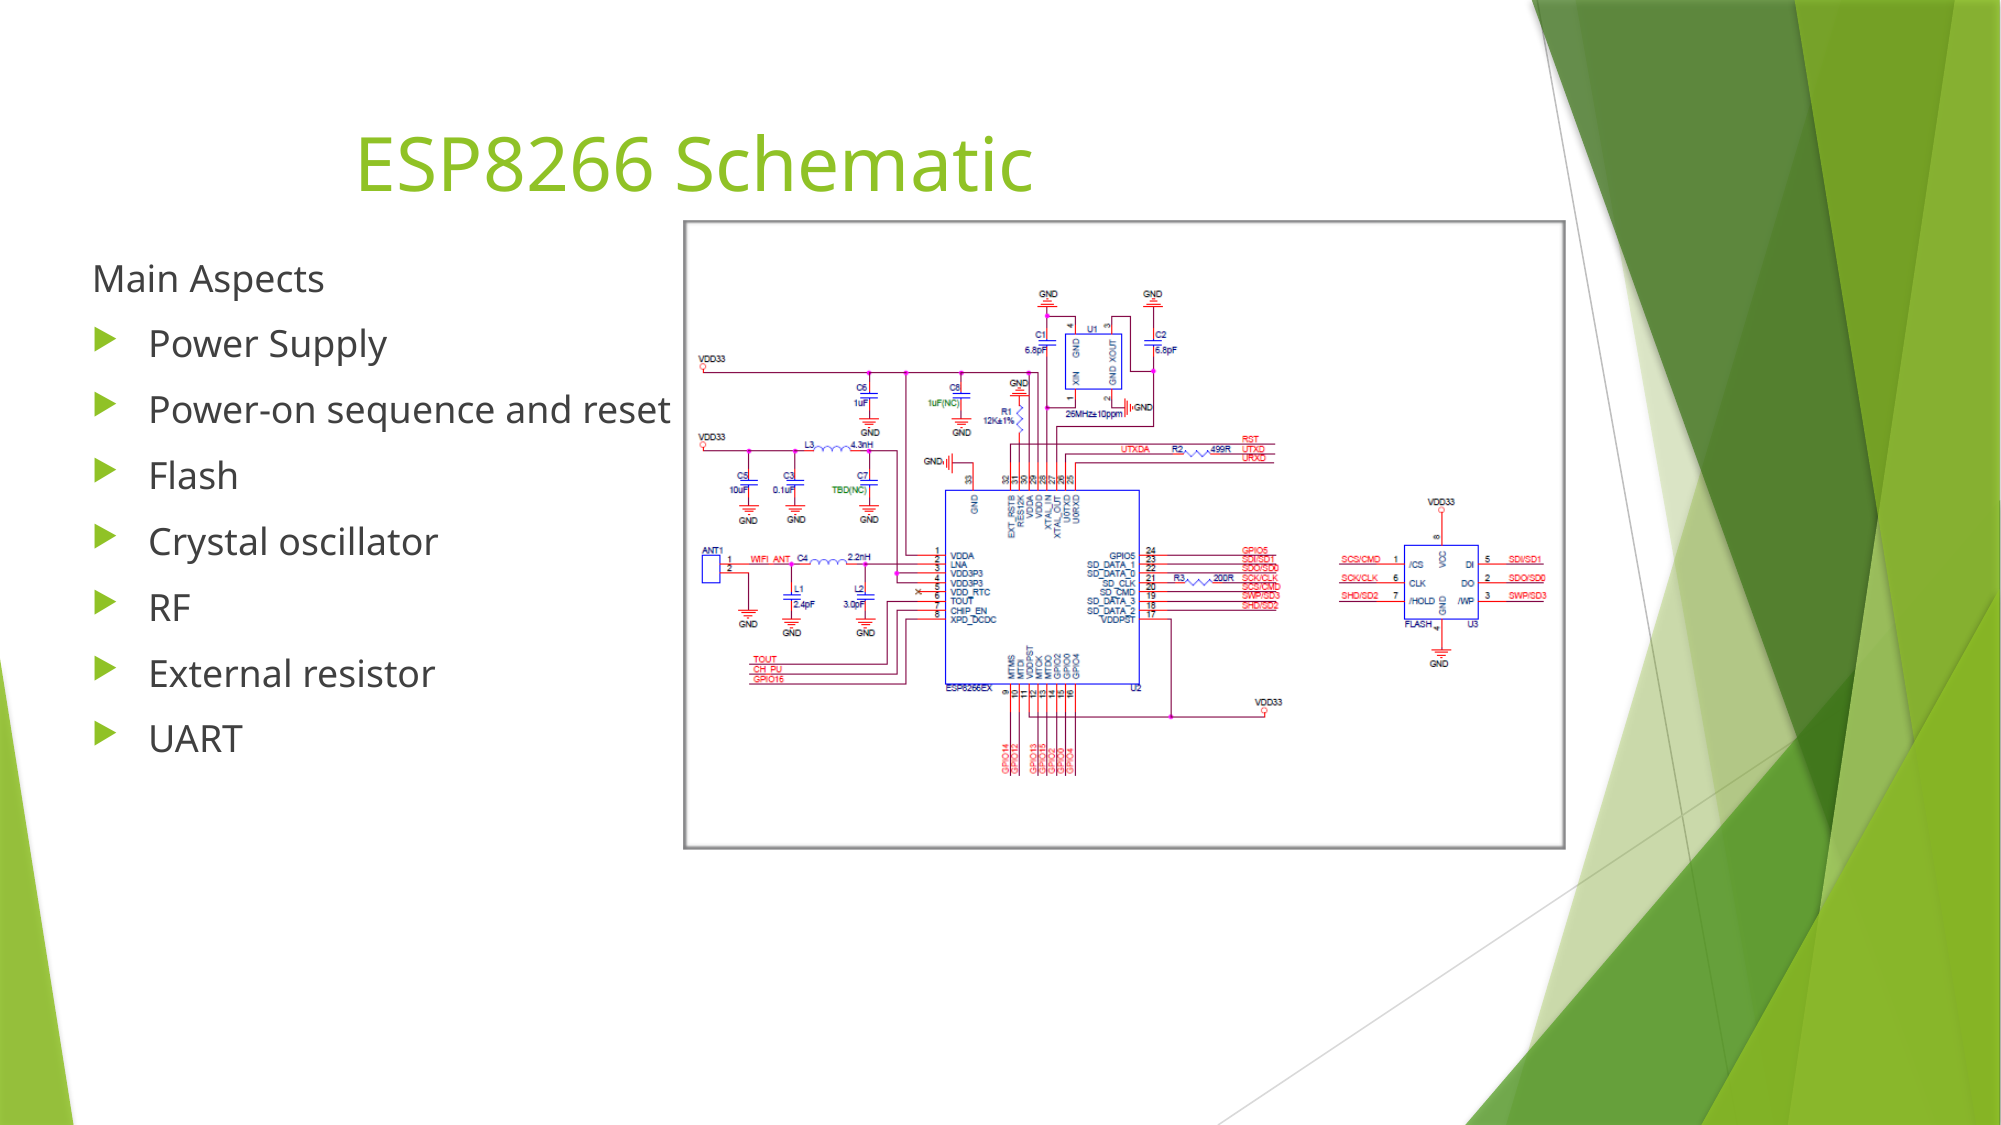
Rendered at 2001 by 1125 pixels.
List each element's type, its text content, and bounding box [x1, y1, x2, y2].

list Main Aspects Power Supply Power-on sequence and reset Flash Crystal oscillator RF External resistor UART [76, 247, 930, 961]
picture [681, 217, 1569, 854]
title ESP8266 Schematic [339, 109, 2000, 327]
